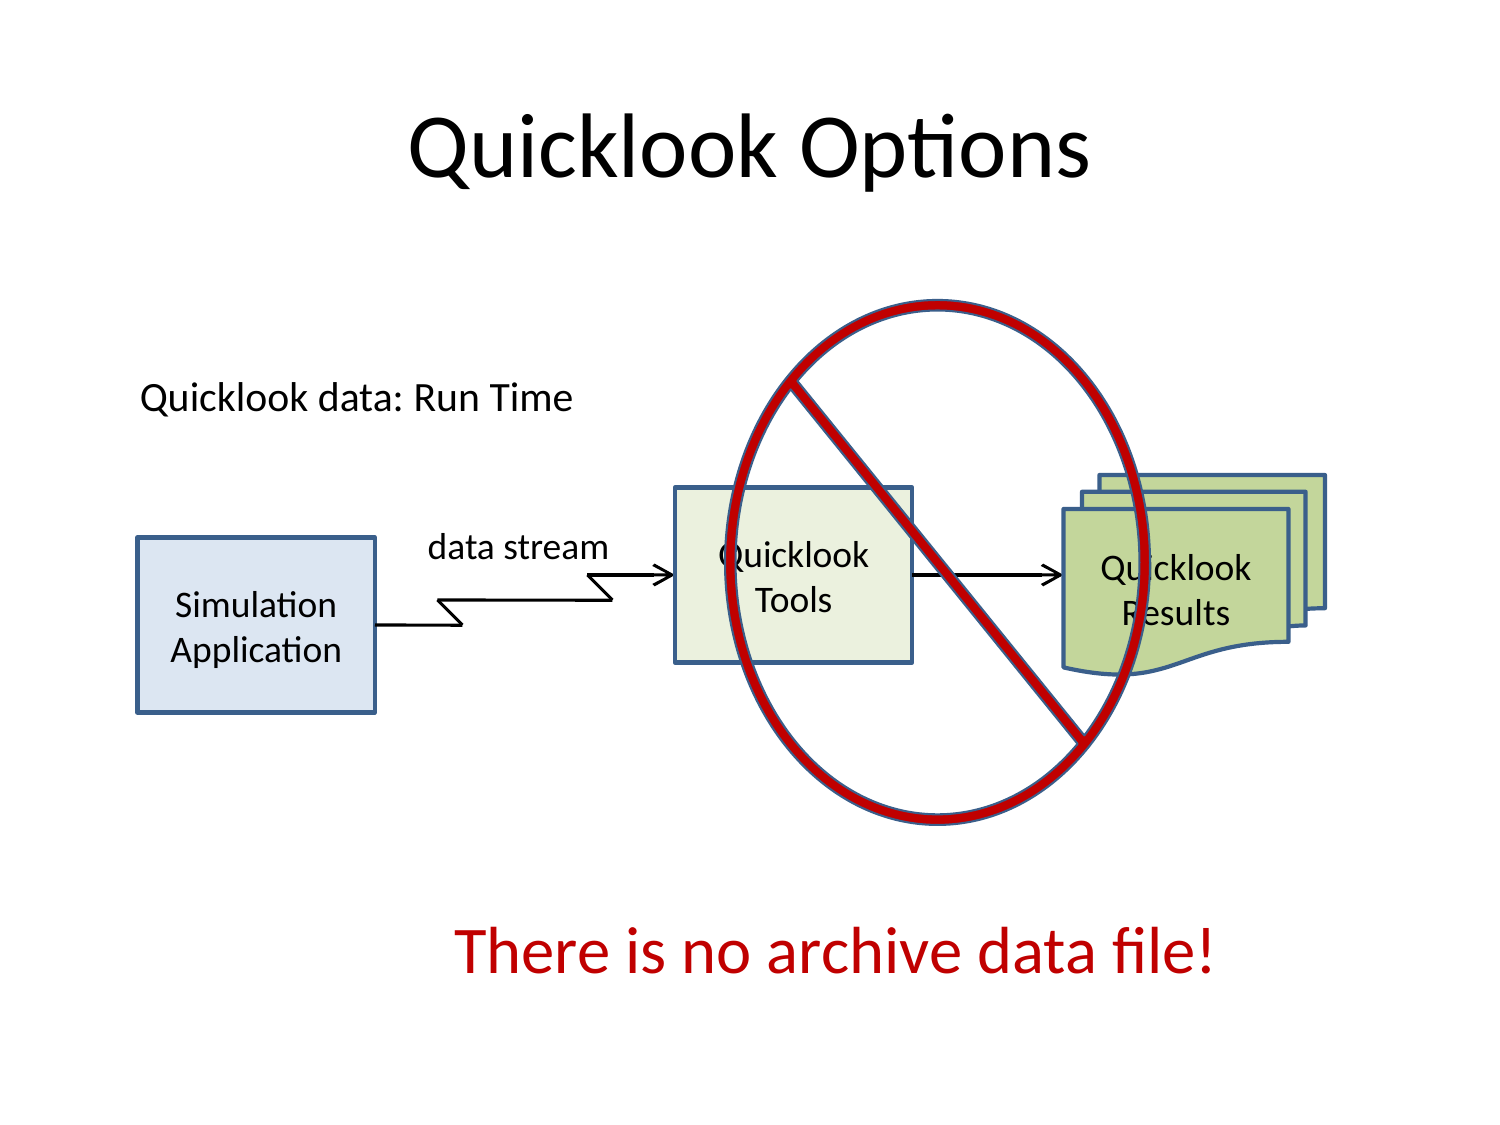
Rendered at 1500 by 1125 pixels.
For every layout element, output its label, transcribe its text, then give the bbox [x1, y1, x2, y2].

text_box There is no archive data file! [439, 899, 1233, 995]
text_box Simulation Application [135, 535, 377, 715]
text_box Quicklook Tools [738, 485, 914, 665]
text_box Quicklook Results [1061, 472, 1137, 677]
text_box data stream [412, 514, 625, 575]
text_box Quicklook data: Run Time [125, 362, 613, 428]
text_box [437, 599, 463, 626]
text_box Quicklook Tools [673, 485, 739, 665]
text_box [722, 297, 1153, 828]
text_box Quicklook Results [1132, 472, 1328, 677]
title Quicklook Options [75, 50, 1425, 233]
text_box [587, 574, 613, 601]
